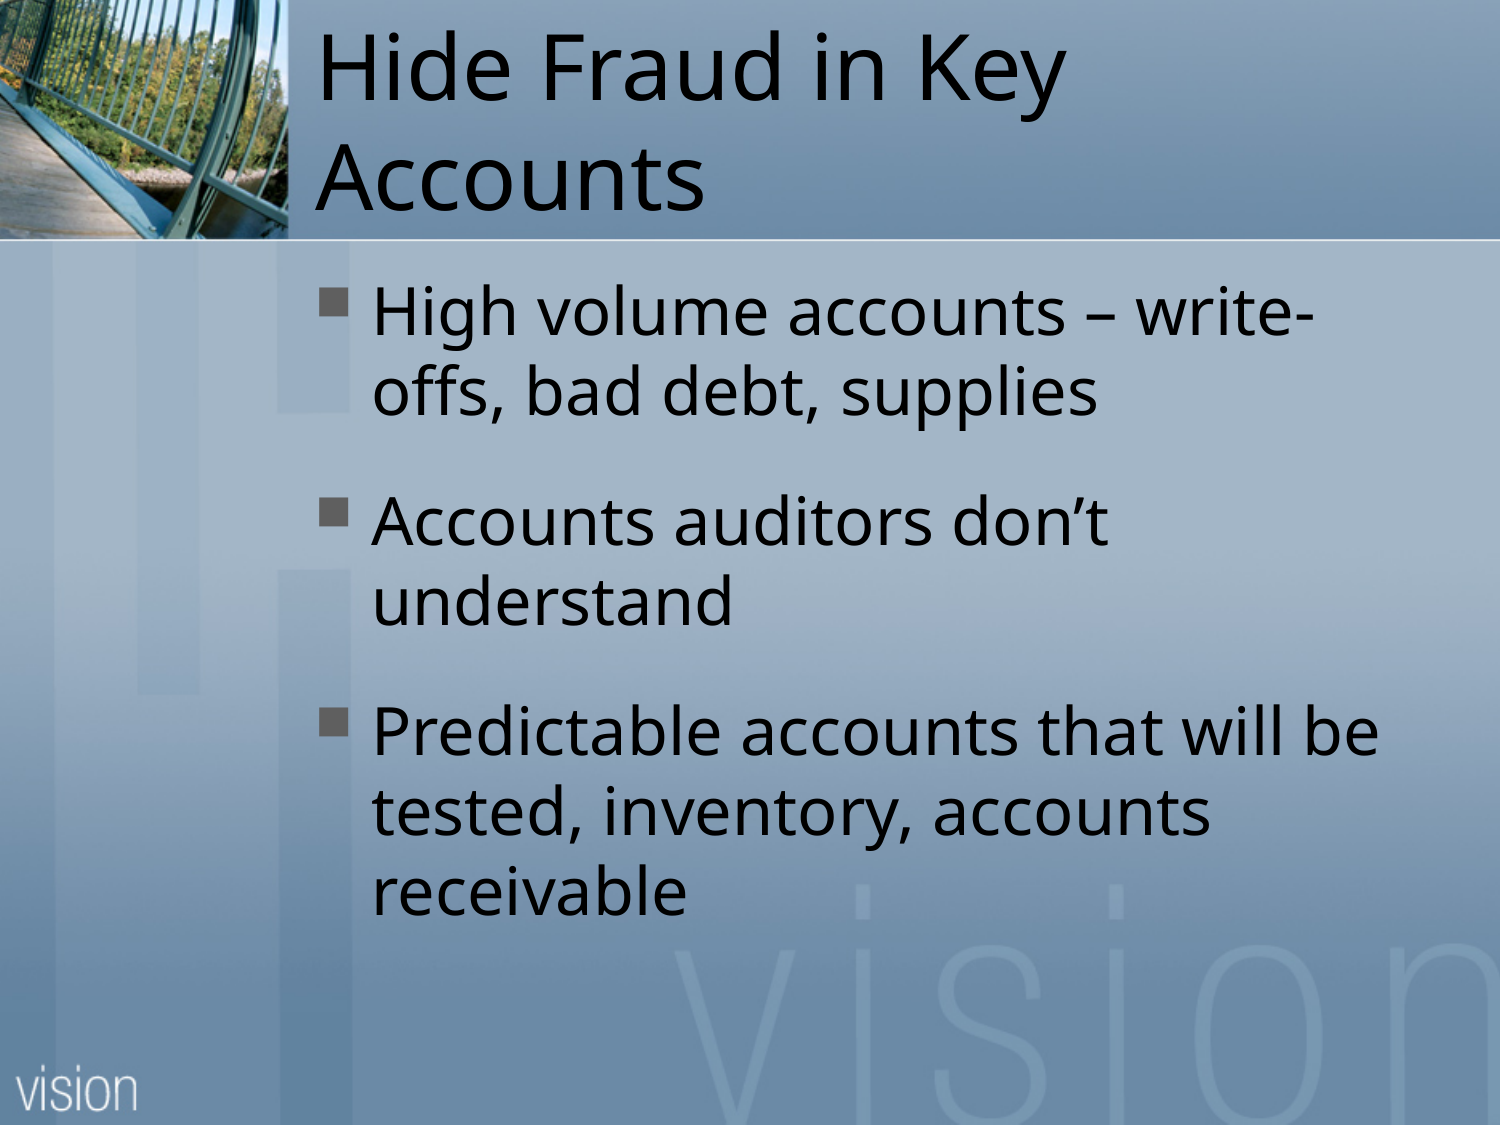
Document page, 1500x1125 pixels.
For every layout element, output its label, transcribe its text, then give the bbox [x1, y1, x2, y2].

title Hide Fraud in Key Accounts [299, 30, 1462, 207]
list High volume accounts – write-offs, bad debt, supplies Accounts auditors don’t understand Predictable accounts that will be tested, inventory, accounts receivable [299, 261, 1462, 1095]
picture [0, 0, 1500, 1125]
